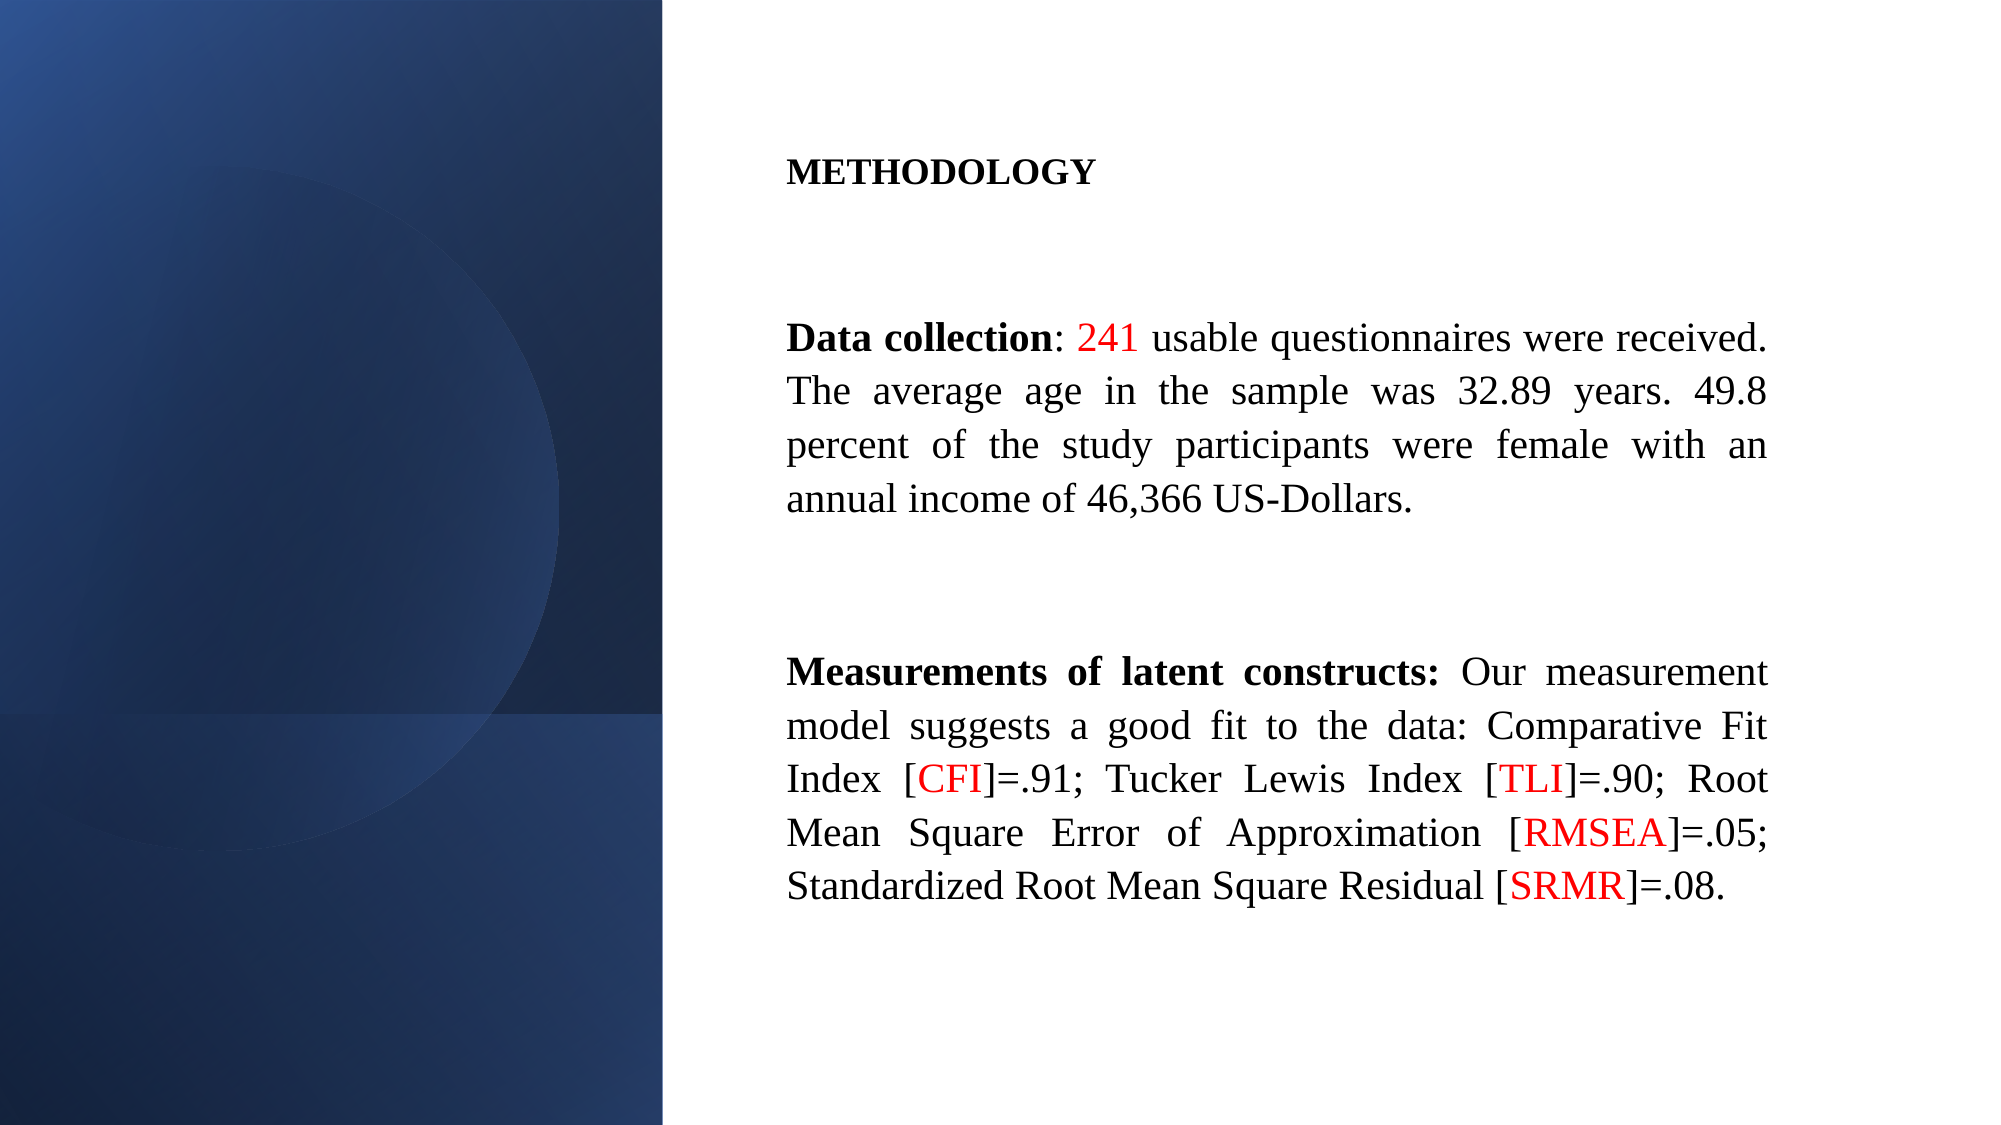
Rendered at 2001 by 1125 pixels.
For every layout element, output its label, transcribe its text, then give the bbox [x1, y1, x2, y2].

text_box [663, 0, 2000, 1125]
text_box [0, 0, 663, 1124]
text_box METHODOLOGY Data collection: 241 usable questionnaires were received. The average age in the sample was 32.89 years. 49.8 percent of the study participants were female with an annual income of 46,366 US-Dollars. Measurements of latent constructs: Our measurement model suggests a good fit to the data: Comparative Fit Index [CFI]=.91; Tucker Lewis Index [TLI]=.90; Root Mean Square Error of Approximation [RMSEA]=.05; Standardized Root Mean Square Residual [SRMR]=.08. [771, 136, 1784, 916]
